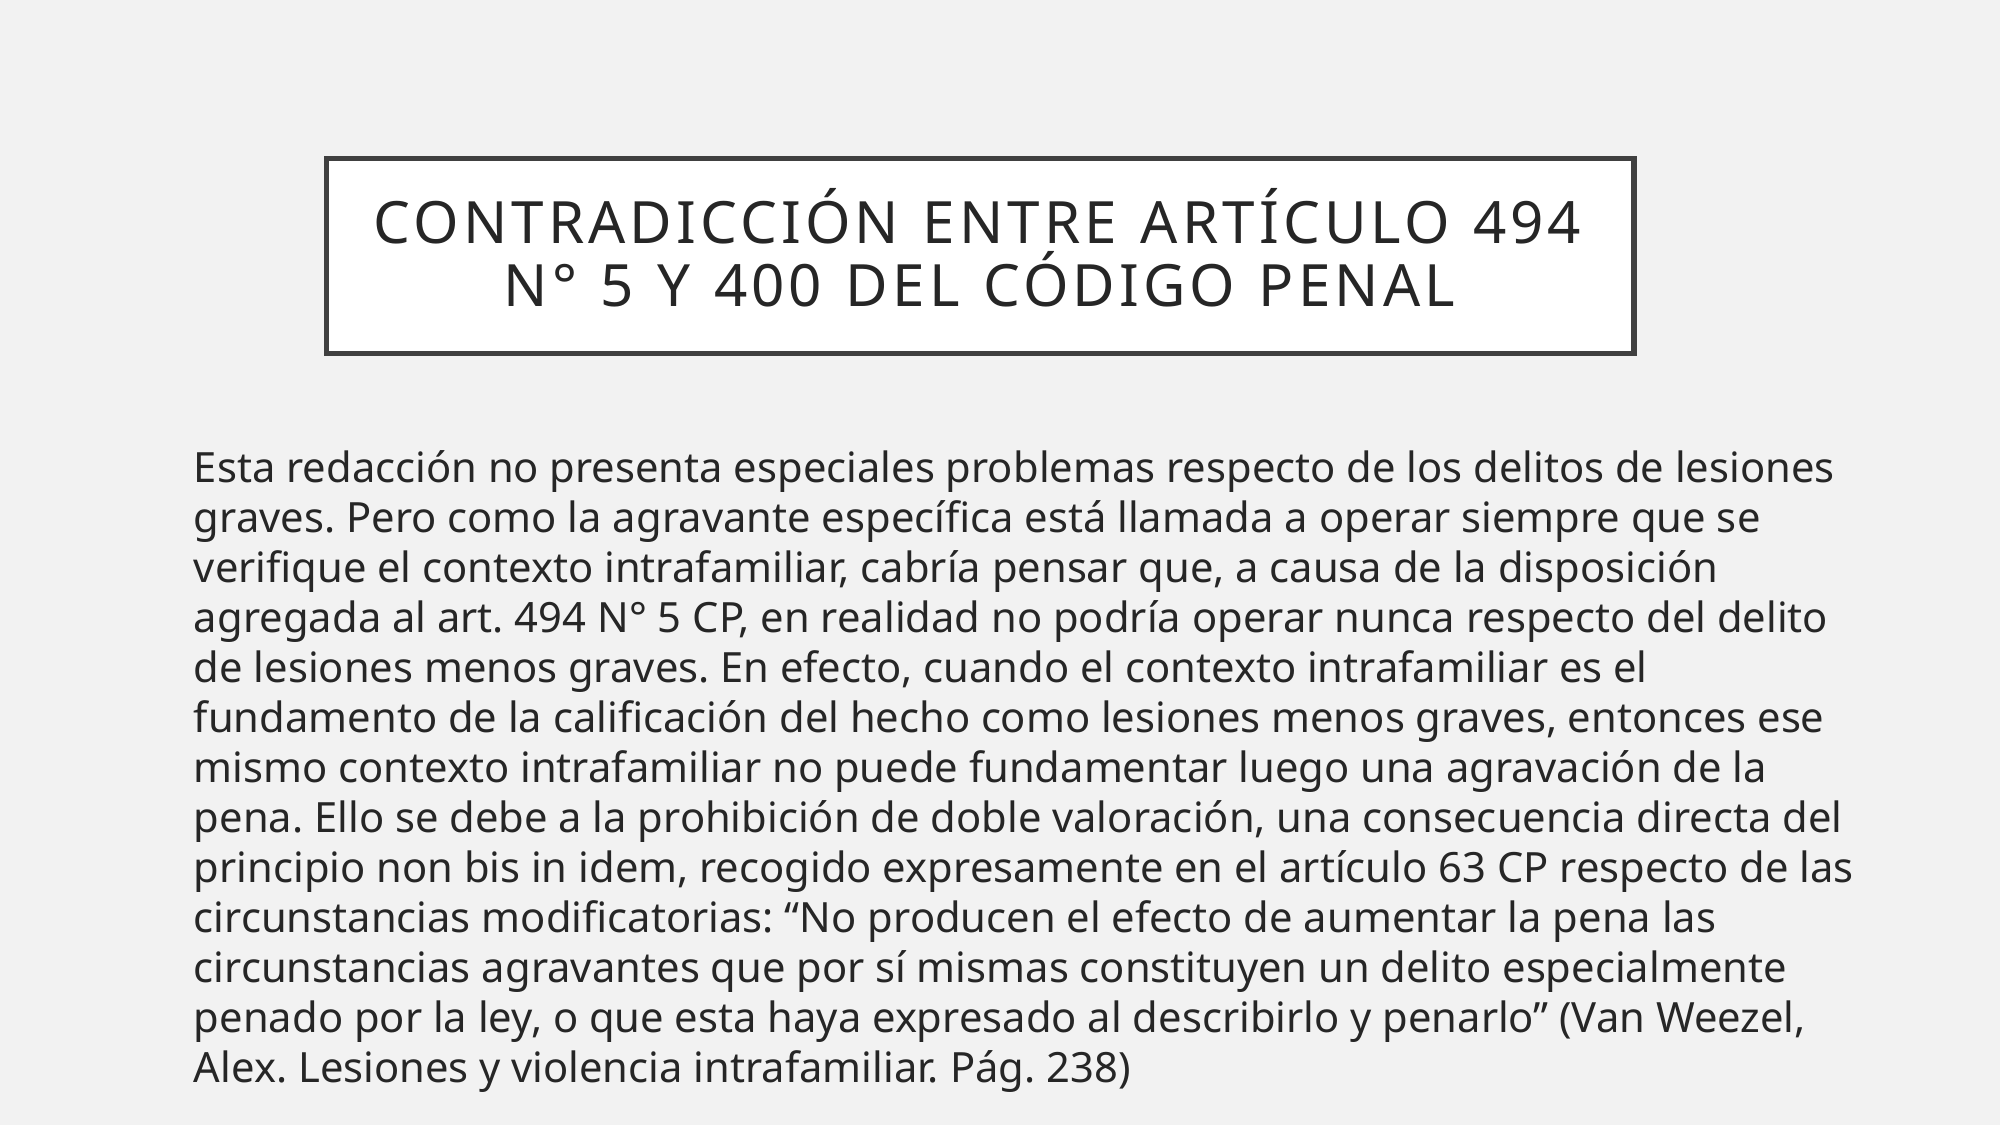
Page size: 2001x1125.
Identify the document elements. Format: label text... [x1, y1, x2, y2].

list Esta redacción no presenta especiales problemas respecto de los delitos de lesiones graves. Pero como la agravante específica está llamada a operar siempre que se verifique el contexto intrafamiliar, cabría pensar que, a causa de la disposición agregada al art. 494 N° 5 CP, en realidad no podría operar nunca respecto del delito de lesiones menos graves. En efecto, cuando el contexto intrafamiliar es el fundamento de la calificación del hecho como lesiones menos graves, entonces ese mismo contexto intrafamiliar no puede fundamentar luego una agravación de la pena. Ello se debe a la prohibición de doble valoración, una consecuencia directa del principio non bis in idem, recogido expresamente en el artículo 63 CP respecto de las circunstancias modificatorias: “No producen el efecto de aumentar la pena las circunstancias agravantes que por sí mismas constituyen un delito especialmente penado por la ley, o que esta haya expresado al describirlo y penarlo” (Van Weezel, Alex. Lesiones y violencia intrafamiliar. Pág. 238) [178, 432, 1877, 1100]
title Contradicción entre artículo 494 N° 5 y 400 del Código Penal [324, 156, 1637, 356]
